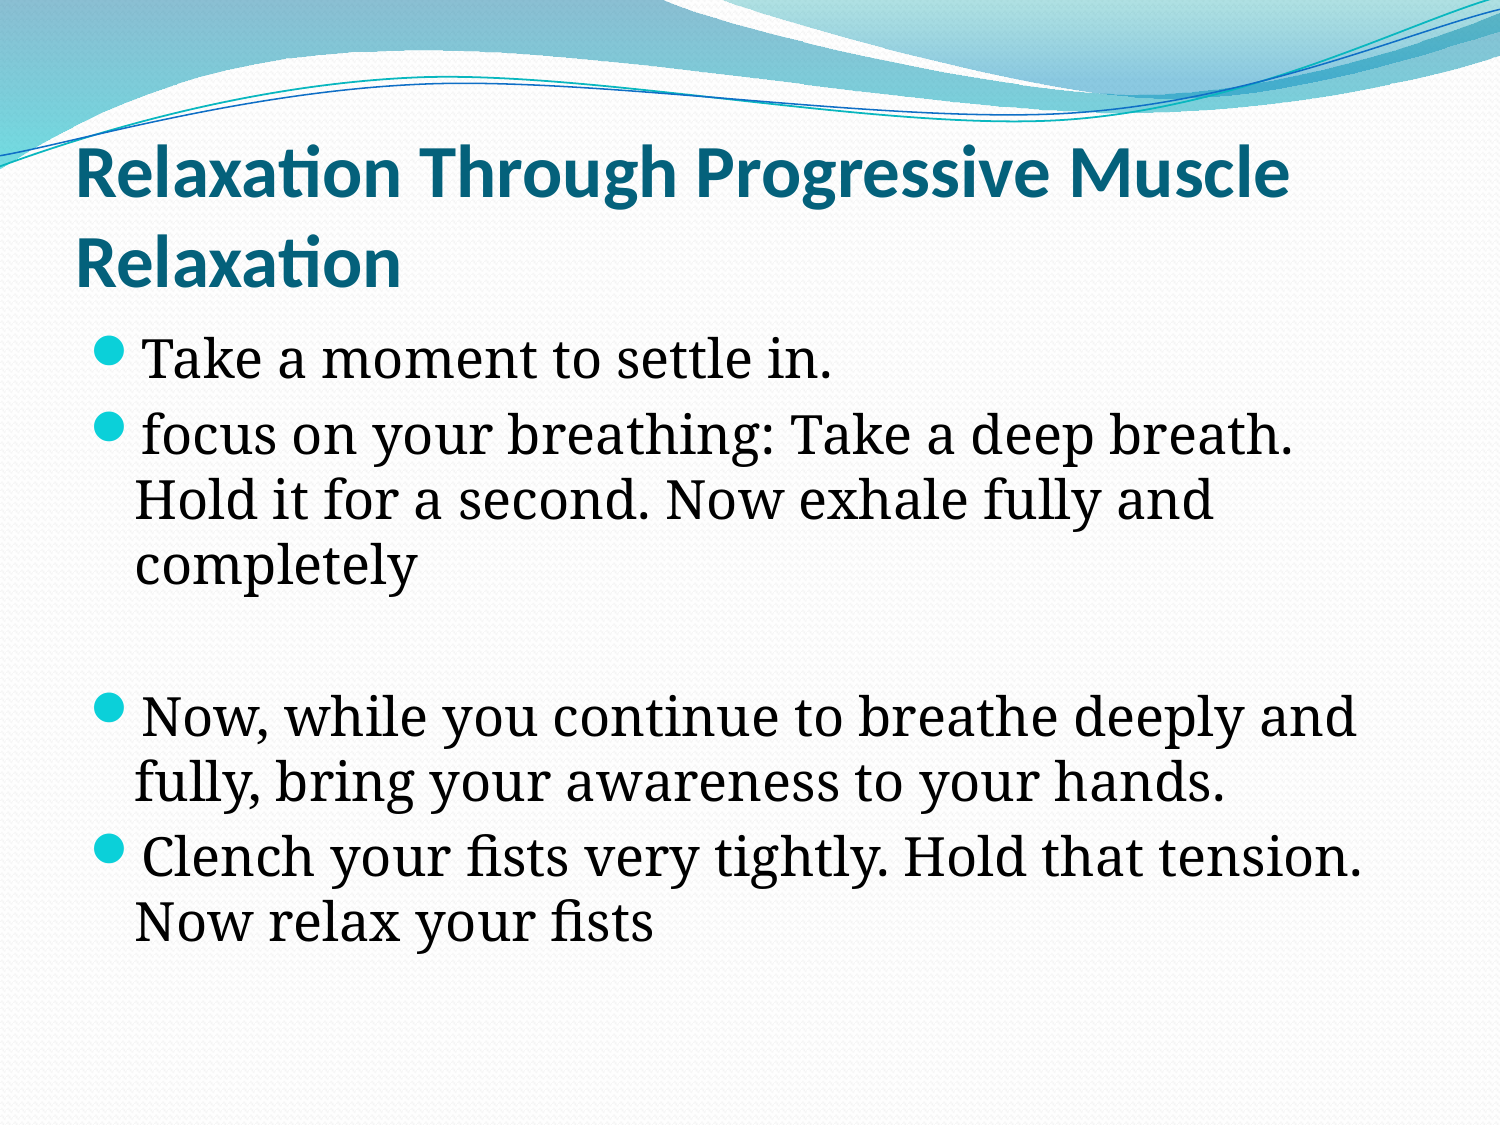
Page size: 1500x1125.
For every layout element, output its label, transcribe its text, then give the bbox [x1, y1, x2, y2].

title Relaxation Through Progressive Muscle Relaxation [75, 115, 1425, 303]
list Take a moment to settle in. focus on your breathing: Take a deep breath. Hold it for a second. Now exhale fully and completely Now, while you continue to breathe deeply and fully, bring your awareness to your hands. Clench your fists very tightly. Hold that tension. Now relax your fists [75, 317, 1425, 1038]
